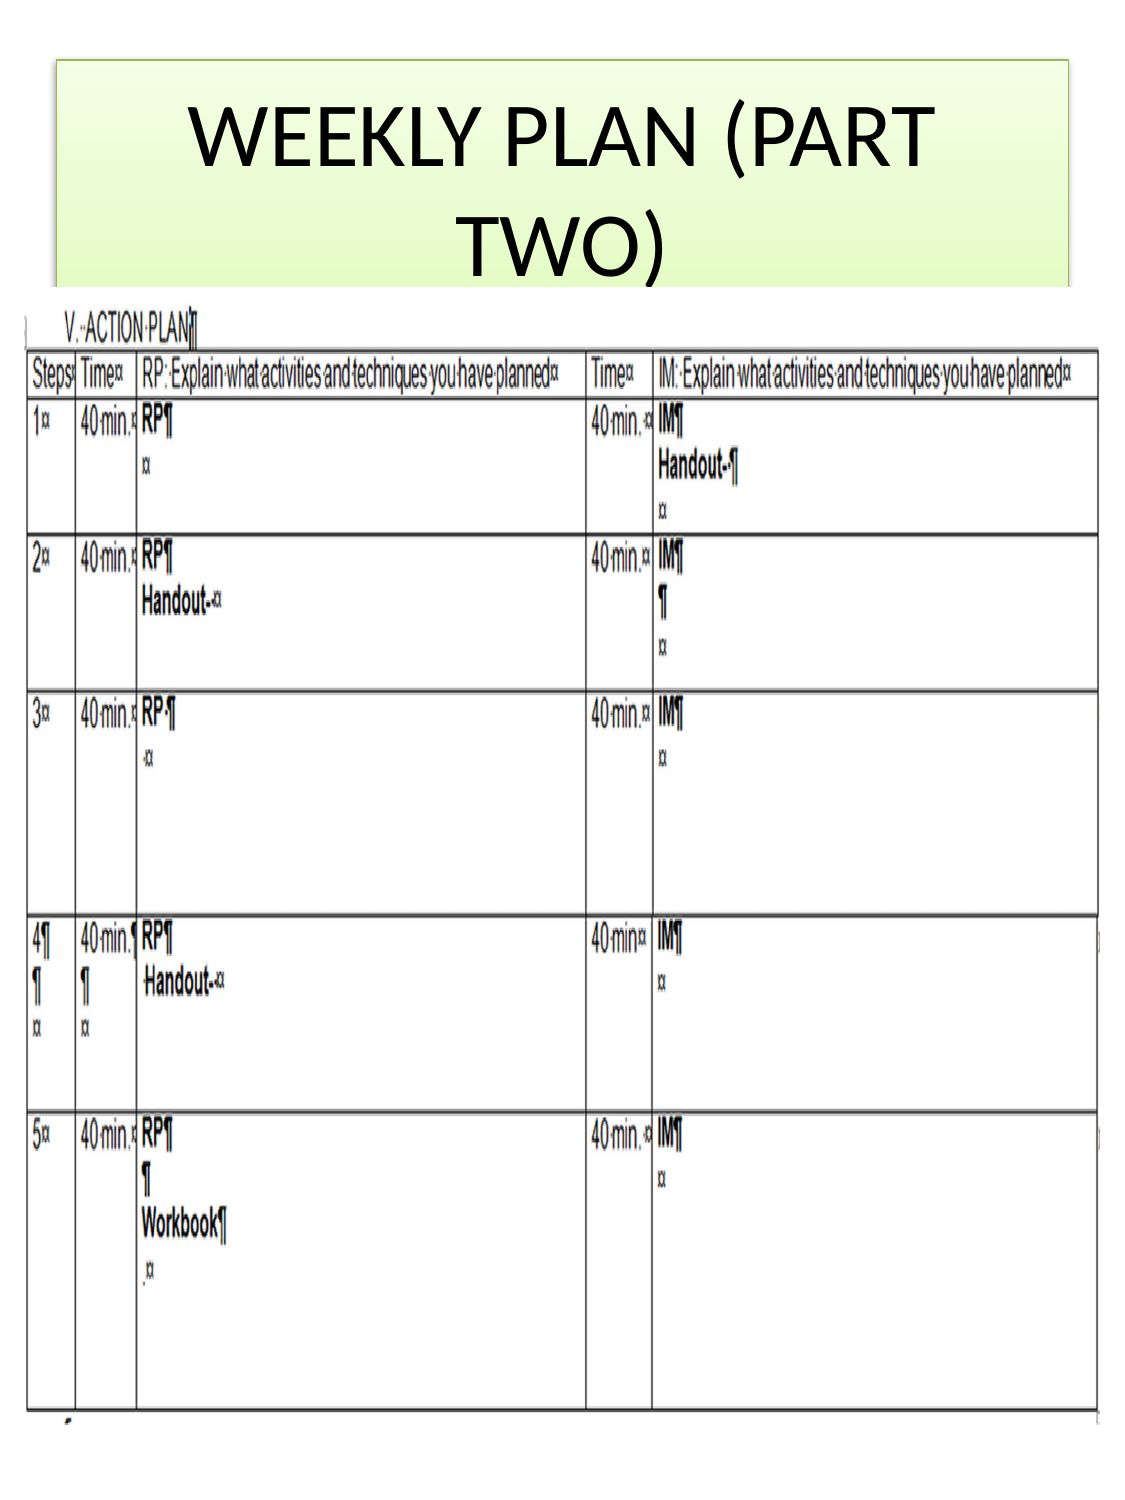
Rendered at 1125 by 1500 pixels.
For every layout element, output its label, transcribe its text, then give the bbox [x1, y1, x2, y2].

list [24, 287, 1101, 1426]
title WEEKLY PLAN (PART TWO) [56, 59, 1069, 285]
